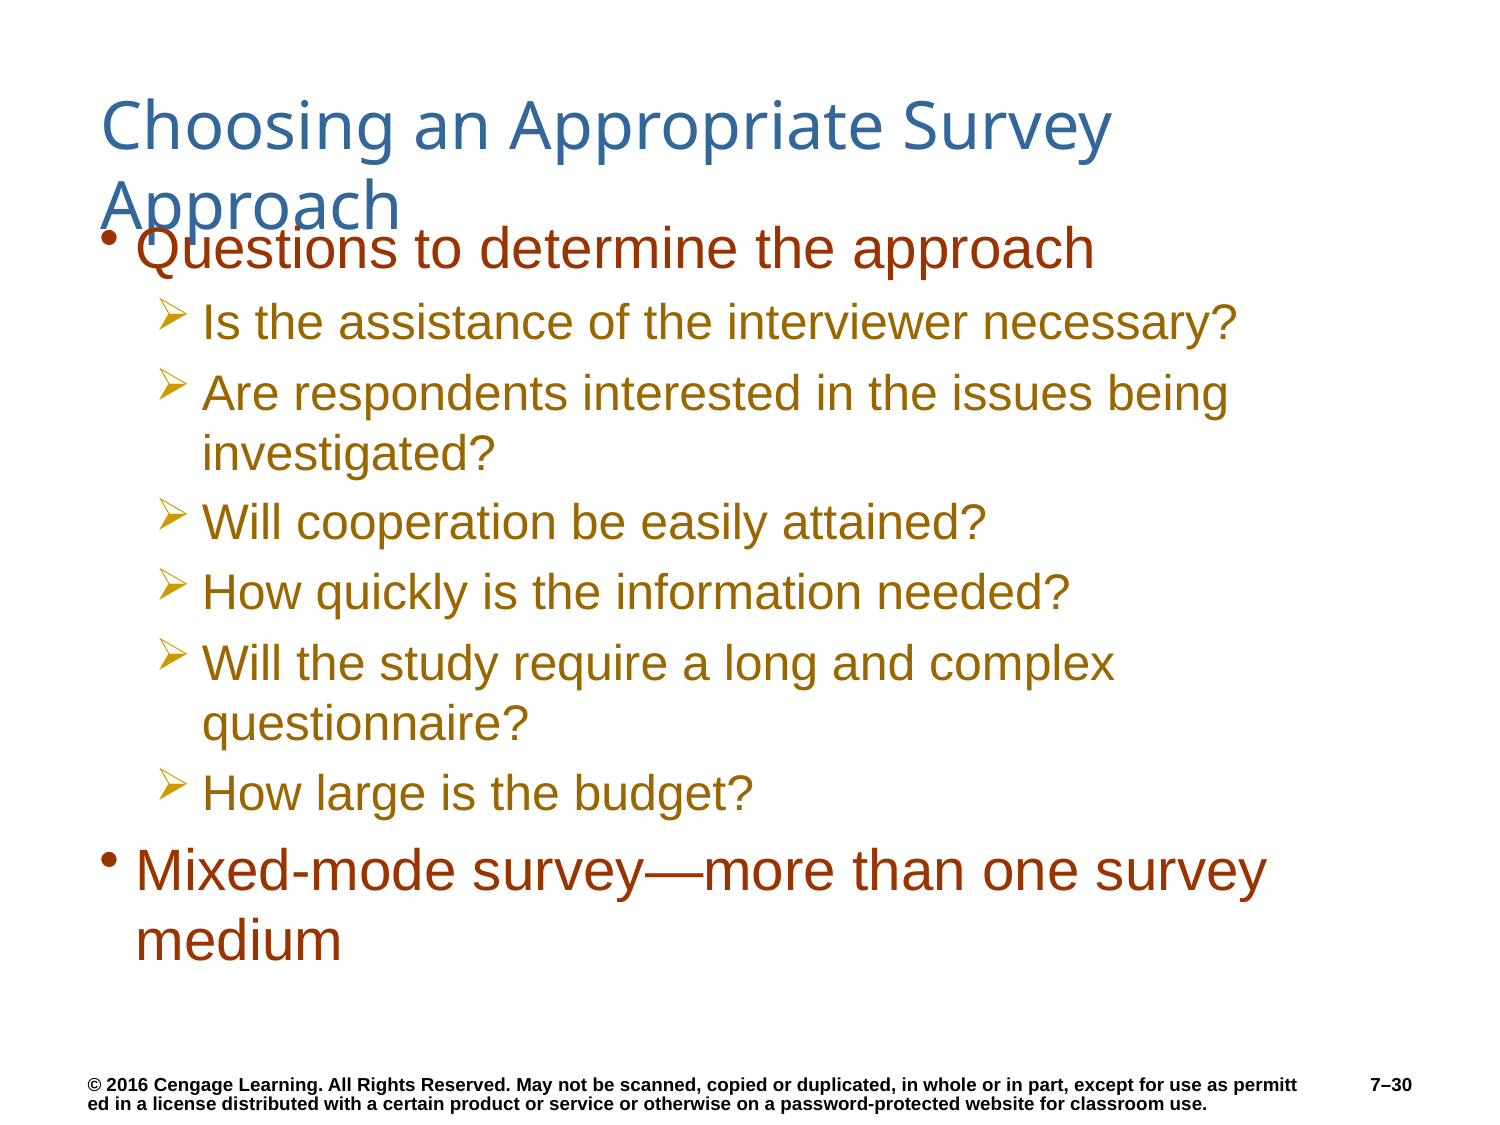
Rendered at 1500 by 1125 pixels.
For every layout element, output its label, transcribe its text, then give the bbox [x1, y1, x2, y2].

list Questions to determine the approach Is the assistance of the interviewer necessary? Are respondents interested in the issues being investigated? Will cooperation be easily attained? How quickly is the information needed? Will the study require a long and complex questionnaire? How large is the budget? Mixed-mode survey—more than one survey medium [84, 202, 1414, 1013]
slide_number 7–30 [1050, 1042, 1413, 1103]
title Choosing an Appropriate Survey Approach [85, 75, 1411, 171]
footer © 2016 Cengage Learning. All Rights Reserved. May not be scanned, copied or duplicated, in whole or in part, except for use as permitted in a license distributed with a certain product or service or otherwise on a password-protected website for classroom use. [87, 1057, 1050, 1103]
